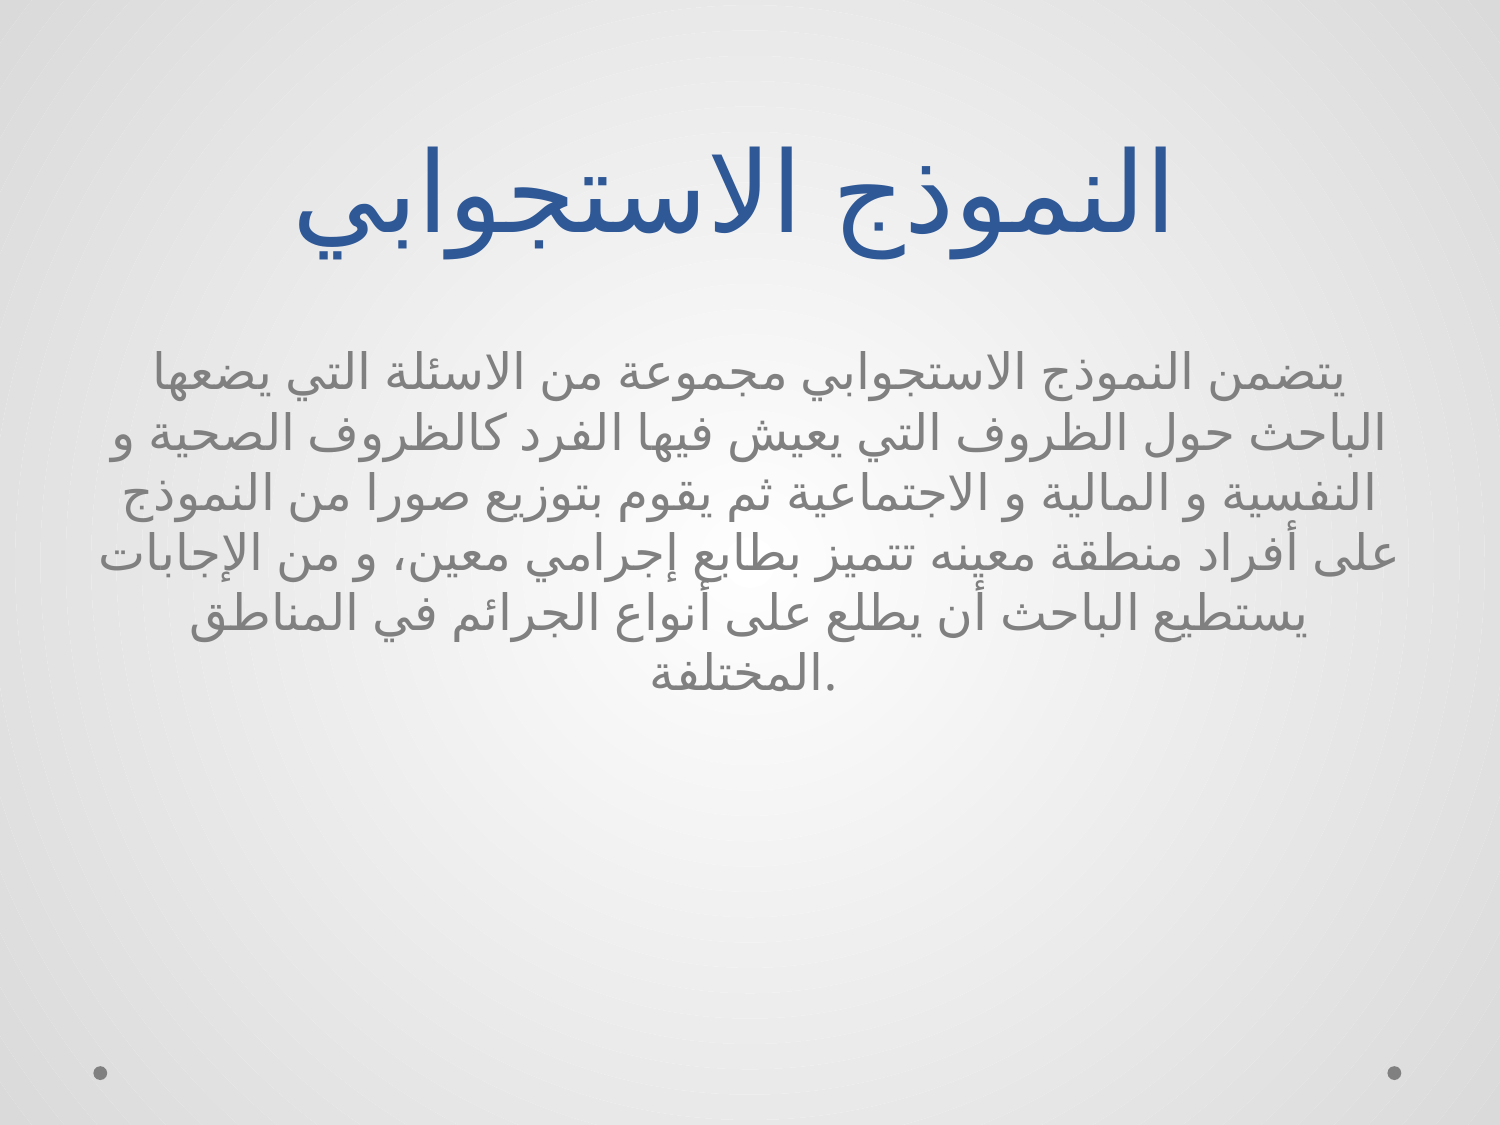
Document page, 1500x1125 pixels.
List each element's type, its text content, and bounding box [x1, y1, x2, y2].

list يتضمن النموذج الاستجوابي مجموعة من الاسئلة التي يضعها الباحث حول الظروف التي يعيش فيها الفرد كالظروف الصحية و النفسية و المالية و الاجتماعية ثم يقوم بتوزيع صورا من النموذج على أفراد منطقة معينه تتميز بطابع إجرامي معين، و من الإجابات يستطيع الباحث أن يطلع على أنواع الجرائم في المناطق المختلفة. [75, 262, 1425, 1005]
title النموذج الاستجوابي [75, 0, 1425, 262]
